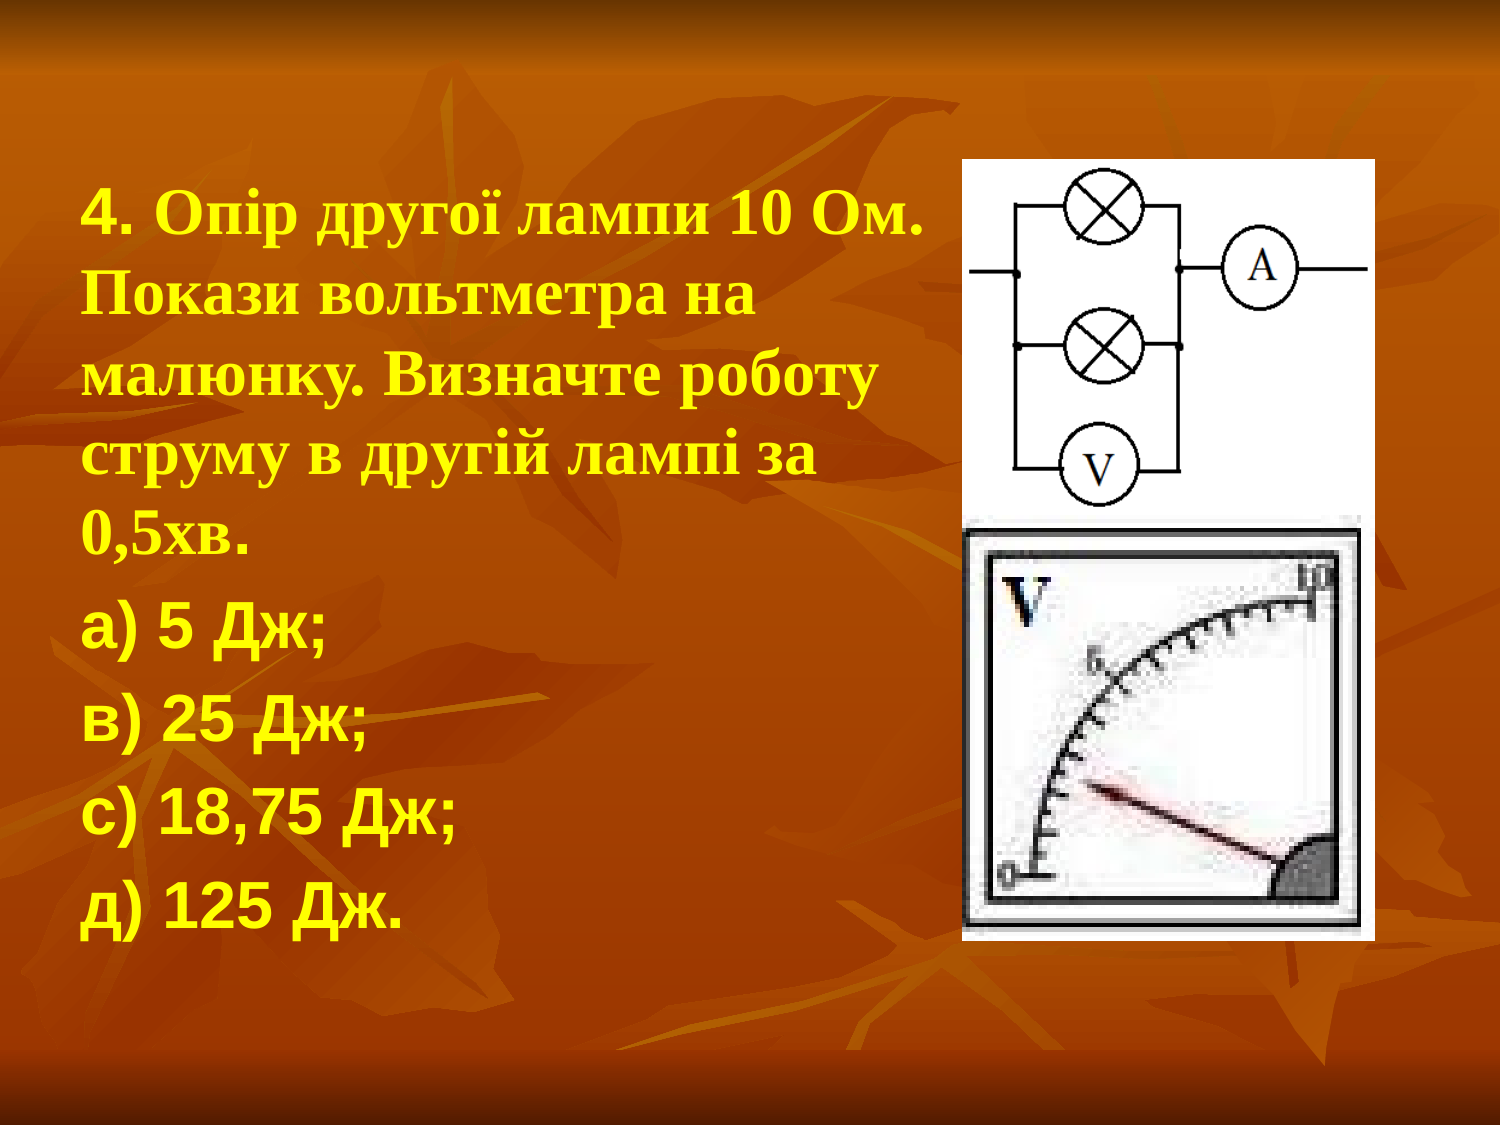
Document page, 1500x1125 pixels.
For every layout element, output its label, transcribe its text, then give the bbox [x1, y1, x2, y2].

list 4. Опір другої лампи 10 Ом. Покази вольтметра на малюнку. Визначте роботу струму в другій лампі за 0,5хв. а) 5 Дж; в) 25 Дж; с) 18,75 Дж; д) 125 Дж. [64, 160, 963, 988]
picture [962, 159, 1375, 941]
